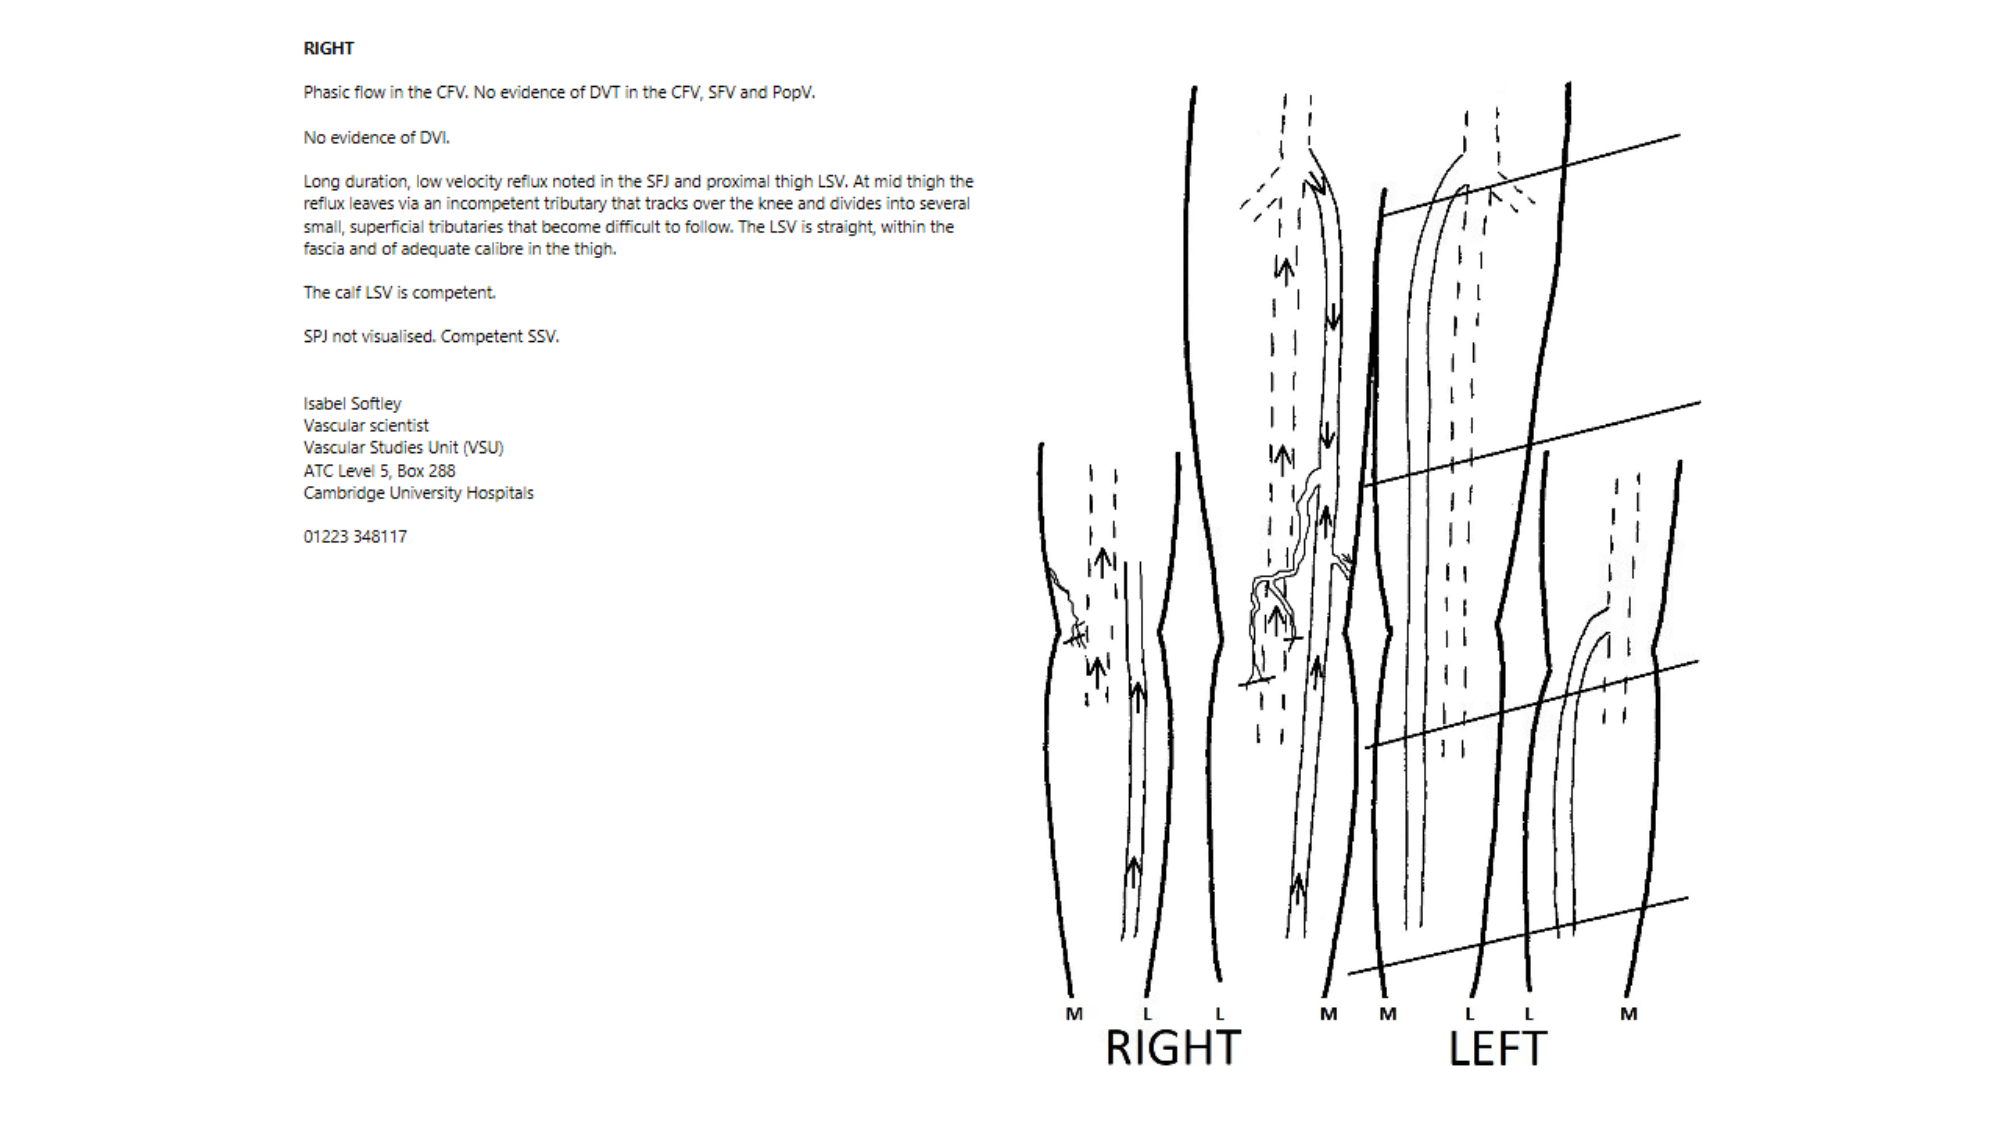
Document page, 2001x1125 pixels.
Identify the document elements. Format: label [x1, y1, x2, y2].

picture [294, 39, 1706, 1086]
